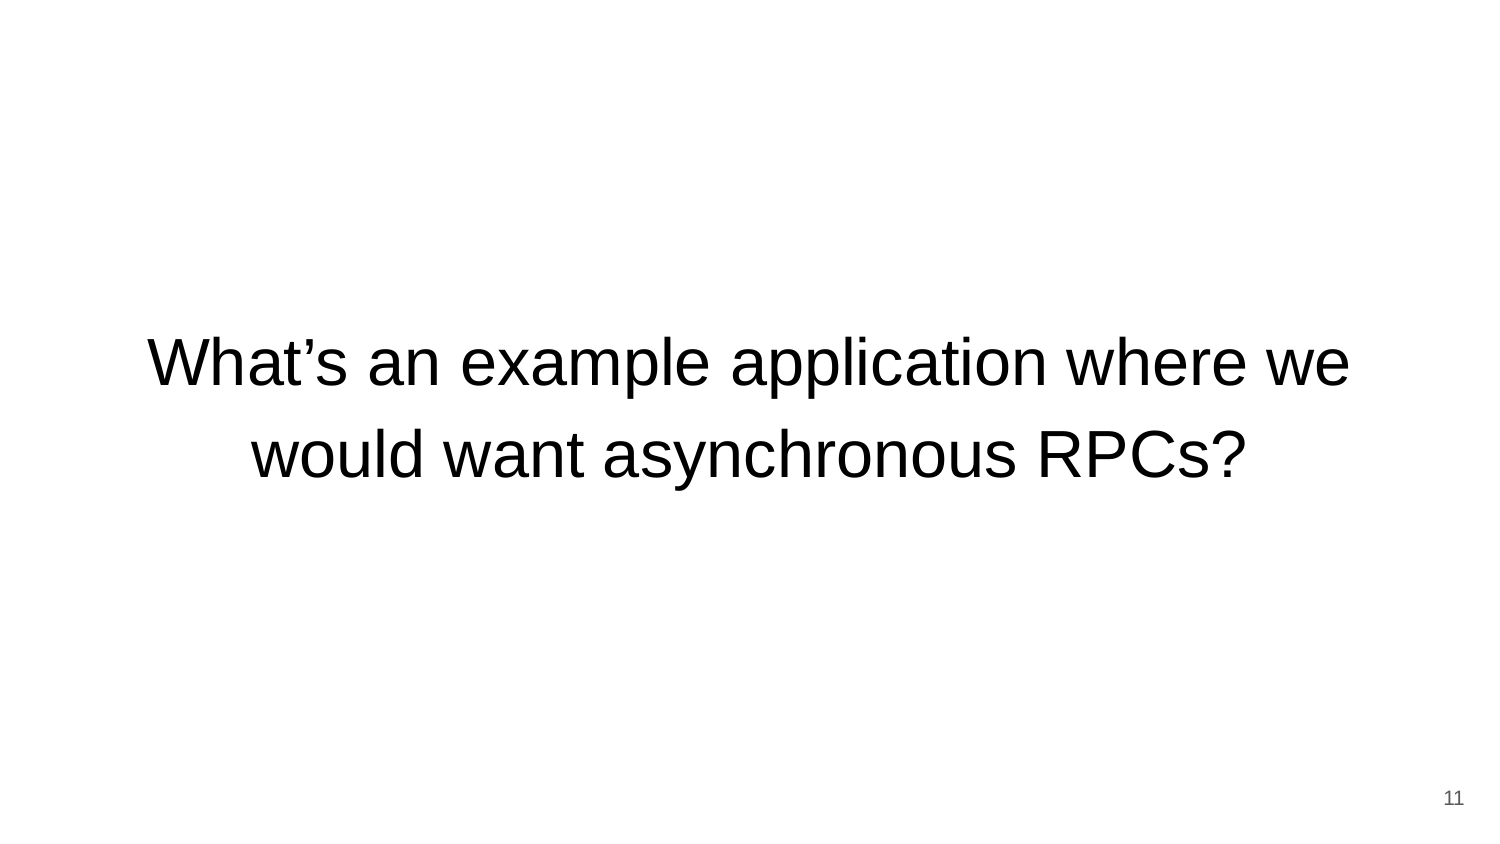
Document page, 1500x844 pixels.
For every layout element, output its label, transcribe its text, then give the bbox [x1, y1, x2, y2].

list What’s an example application where we would want asynchronous RPCs? [51, 292, 1449, 510]
slide_number 11 [1389, 764, 1480, 830]
